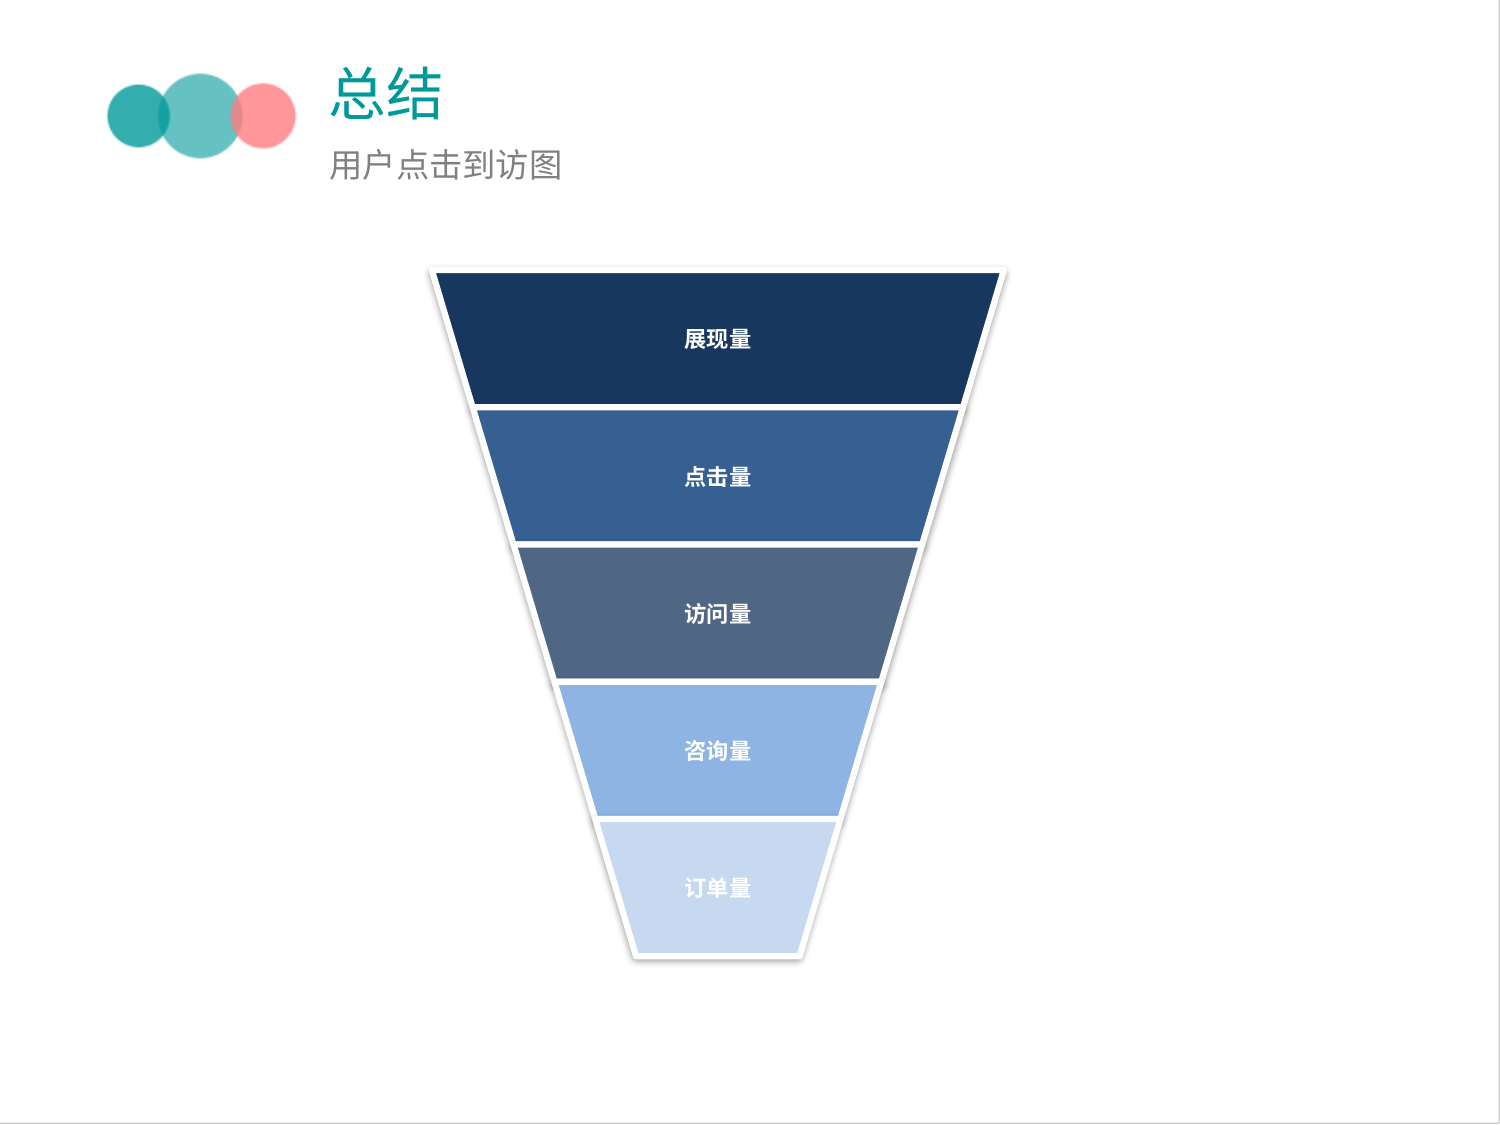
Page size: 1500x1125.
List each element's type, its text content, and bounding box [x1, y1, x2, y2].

picture [0, 0, 1500, 1125]
list 用户点击到访图 [321, 136, 1426, 198]
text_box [431, 269, 1005, 957]
title 总结 [320, 43, 1426, 142]
